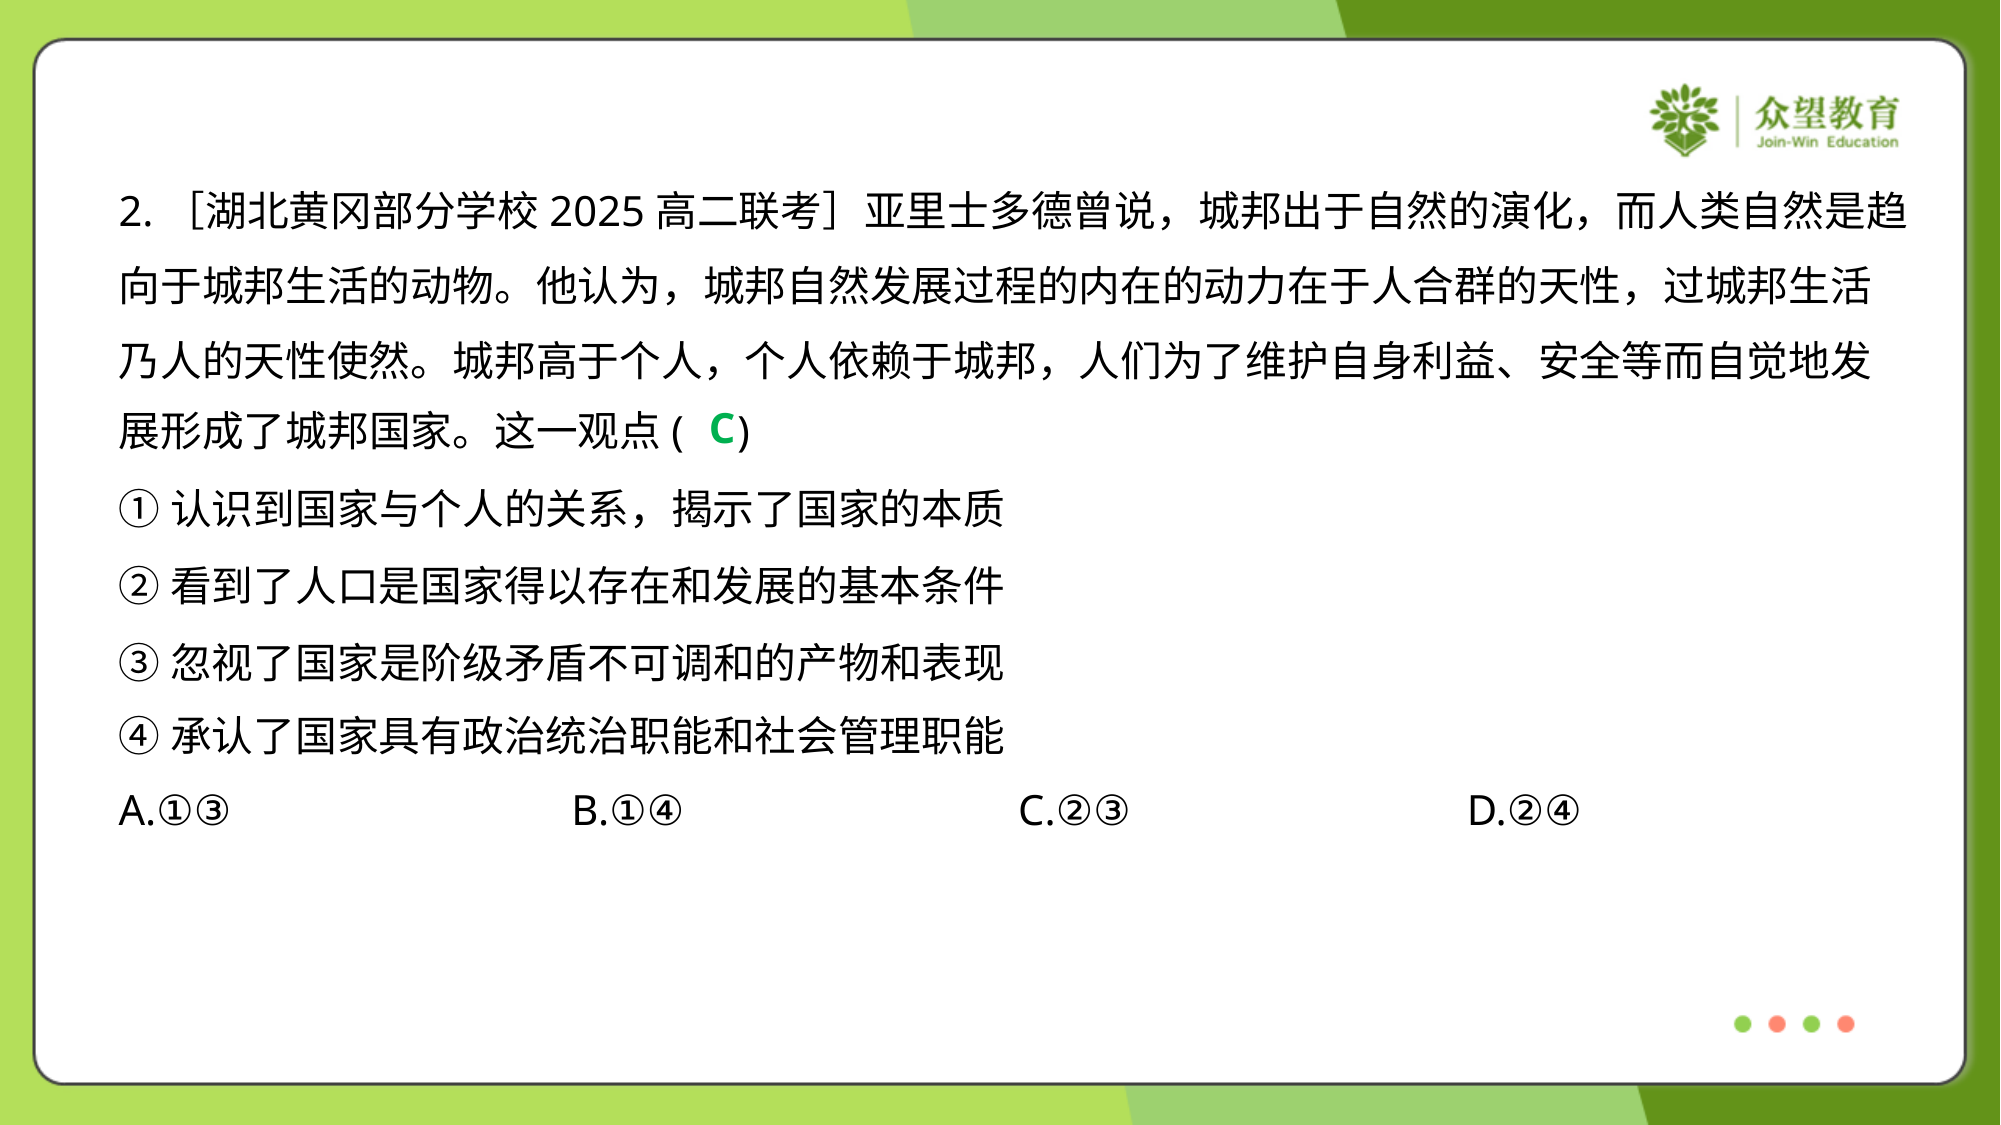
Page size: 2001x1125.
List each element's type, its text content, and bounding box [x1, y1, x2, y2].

text_box ①认识到国家与个人的关系，揭示了国家的本质 ②看到了人口是国家得以存在和发展的基本条件 ③忽视了国家是阶级矛盾不可调和的产物和表现 ④承认了国家具有政治统治职能和社会管理职能 [118, 457, 1883, 753]
text_box A.①③ B.①④ C.②③ D.②④ [118, 759, 1883, 826]
text_box 2.［湖北黄冈部分学校2025高二联考］亚里士多德曾说，城邦出于自然的演化，而人类自然是趋 向于城邦生活的动物。他认为，城邦自然发展过程的内在的动力在于人合群的天性，过城邦生活 乃人的天性使然。城邦高于个人，个人依赖于城邦，人们为了维护自身利益、安全等而自觉地发 展形成了城邦国家。这一观点( ) [118, 159, 1883, 448]
text_box C [692, 381, 752, 446]
picture [0, 0, 2000, 1125]
